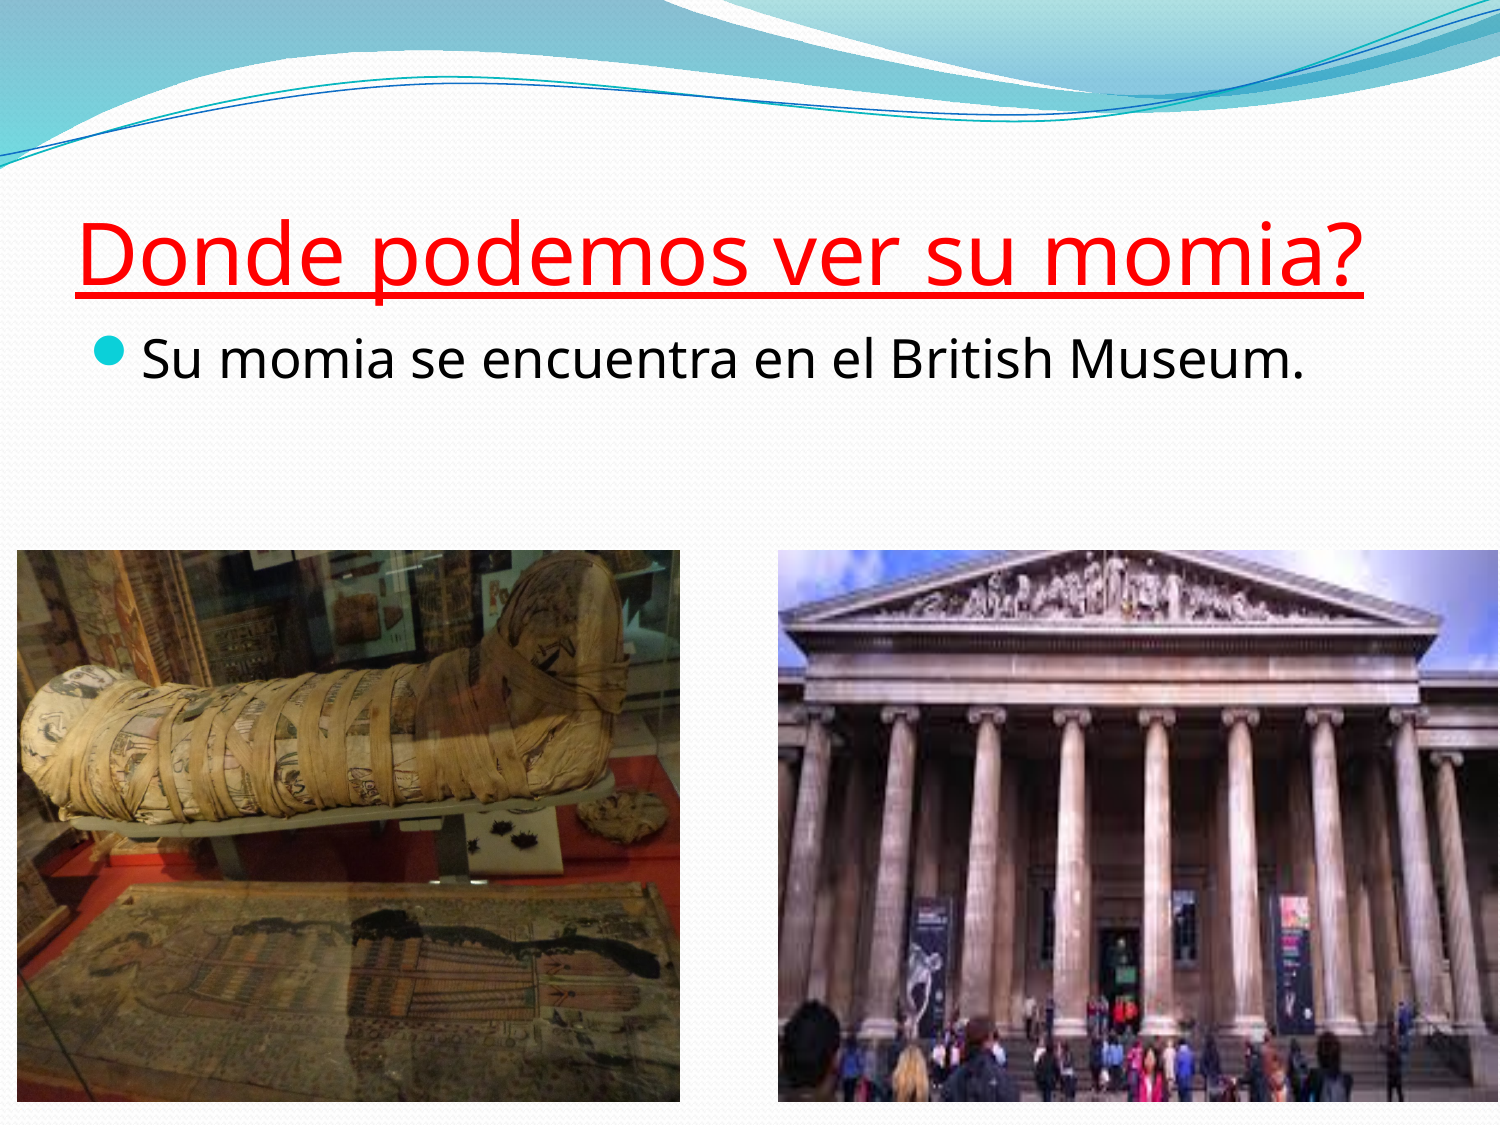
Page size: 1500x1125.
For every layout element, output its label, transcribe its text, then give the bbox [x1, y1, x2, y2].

title Donde podemos ver su momia? [75, 115, 1425, 303]
list Su momia se encuentra en el British Museum. [75, 317, 1425, 1038]
picture [778, 550, 1498, 1102]
picture [17, 550, 680, 1102]
